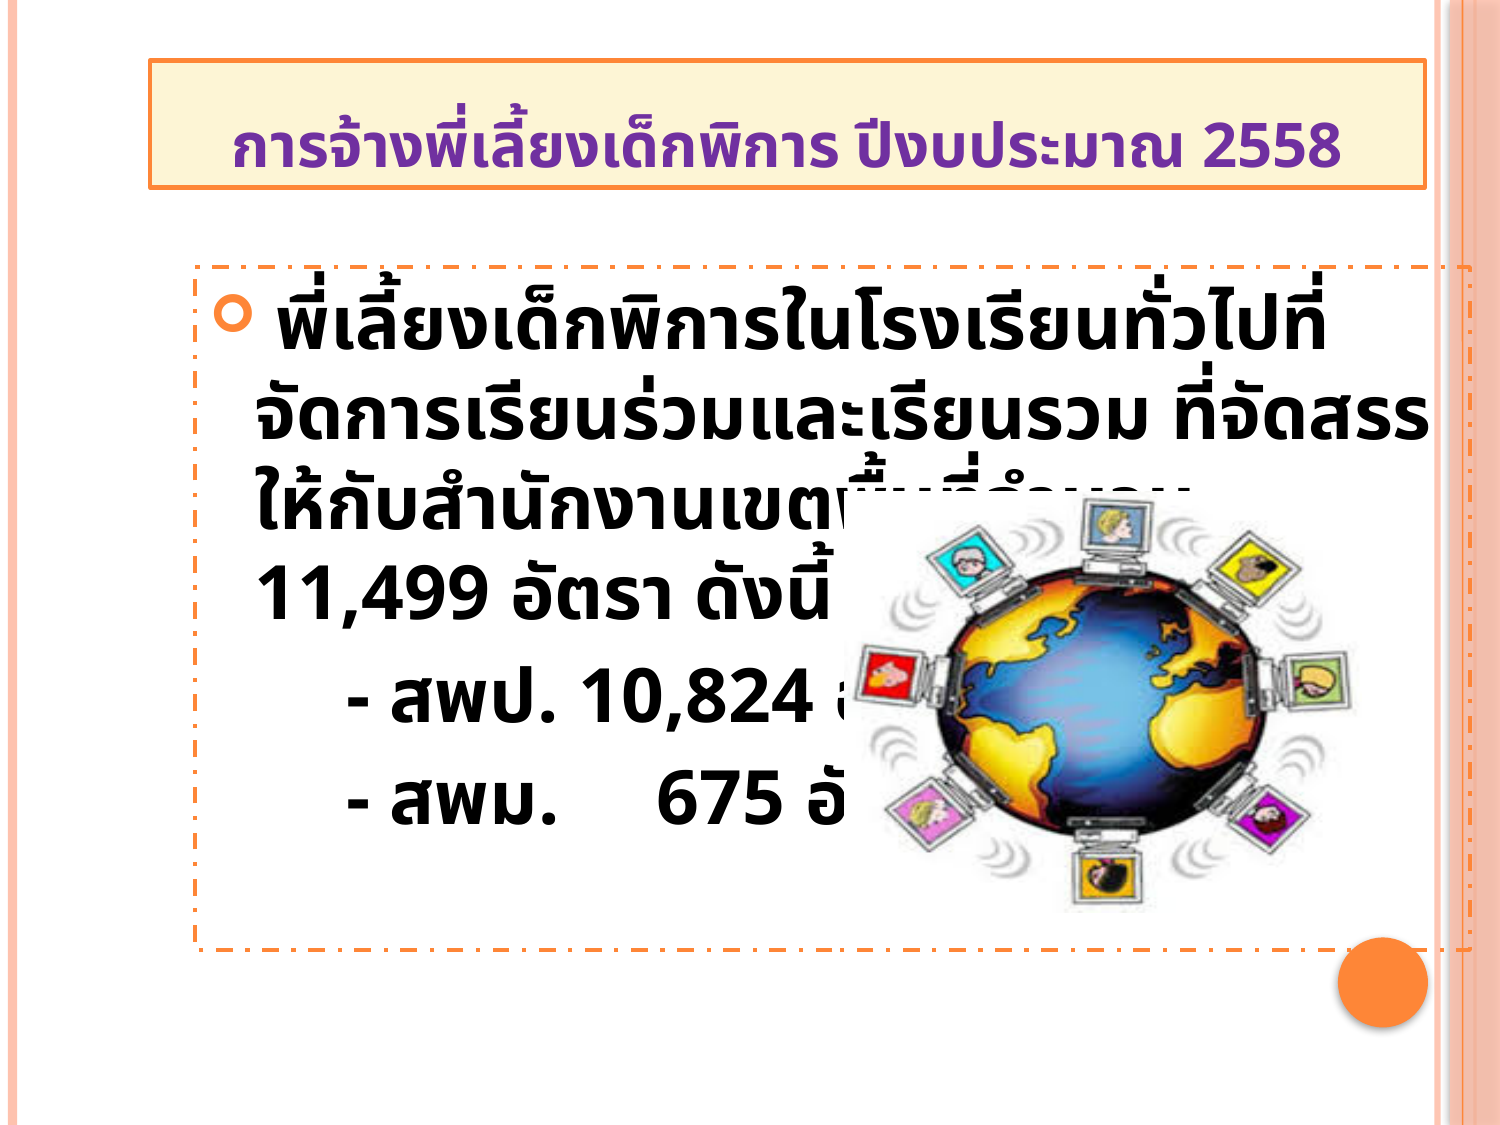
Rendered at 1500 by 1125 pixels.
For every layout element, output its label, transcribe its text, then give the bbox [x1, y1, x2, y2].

picture [843, 491, 1362, 913]
list พี่เลี้ยงเด็กพิการในโรงเรียนทั่วไปที่จัดการเรียนร่วมและเรียนรวม ที่จัดสรรให้กับสำนักงานเขตพื้นที่จำนวน 11,499 อัตรา ดังนี้ - สพป. 10,824 อัตรา - สพม. 675 อัตรา [194, 267, 1470, 950]
title การจ้างพี่เลี้ยงเด็กพิการ ปีงบประมาณ 2558 [150, 60, 1425, 188]
